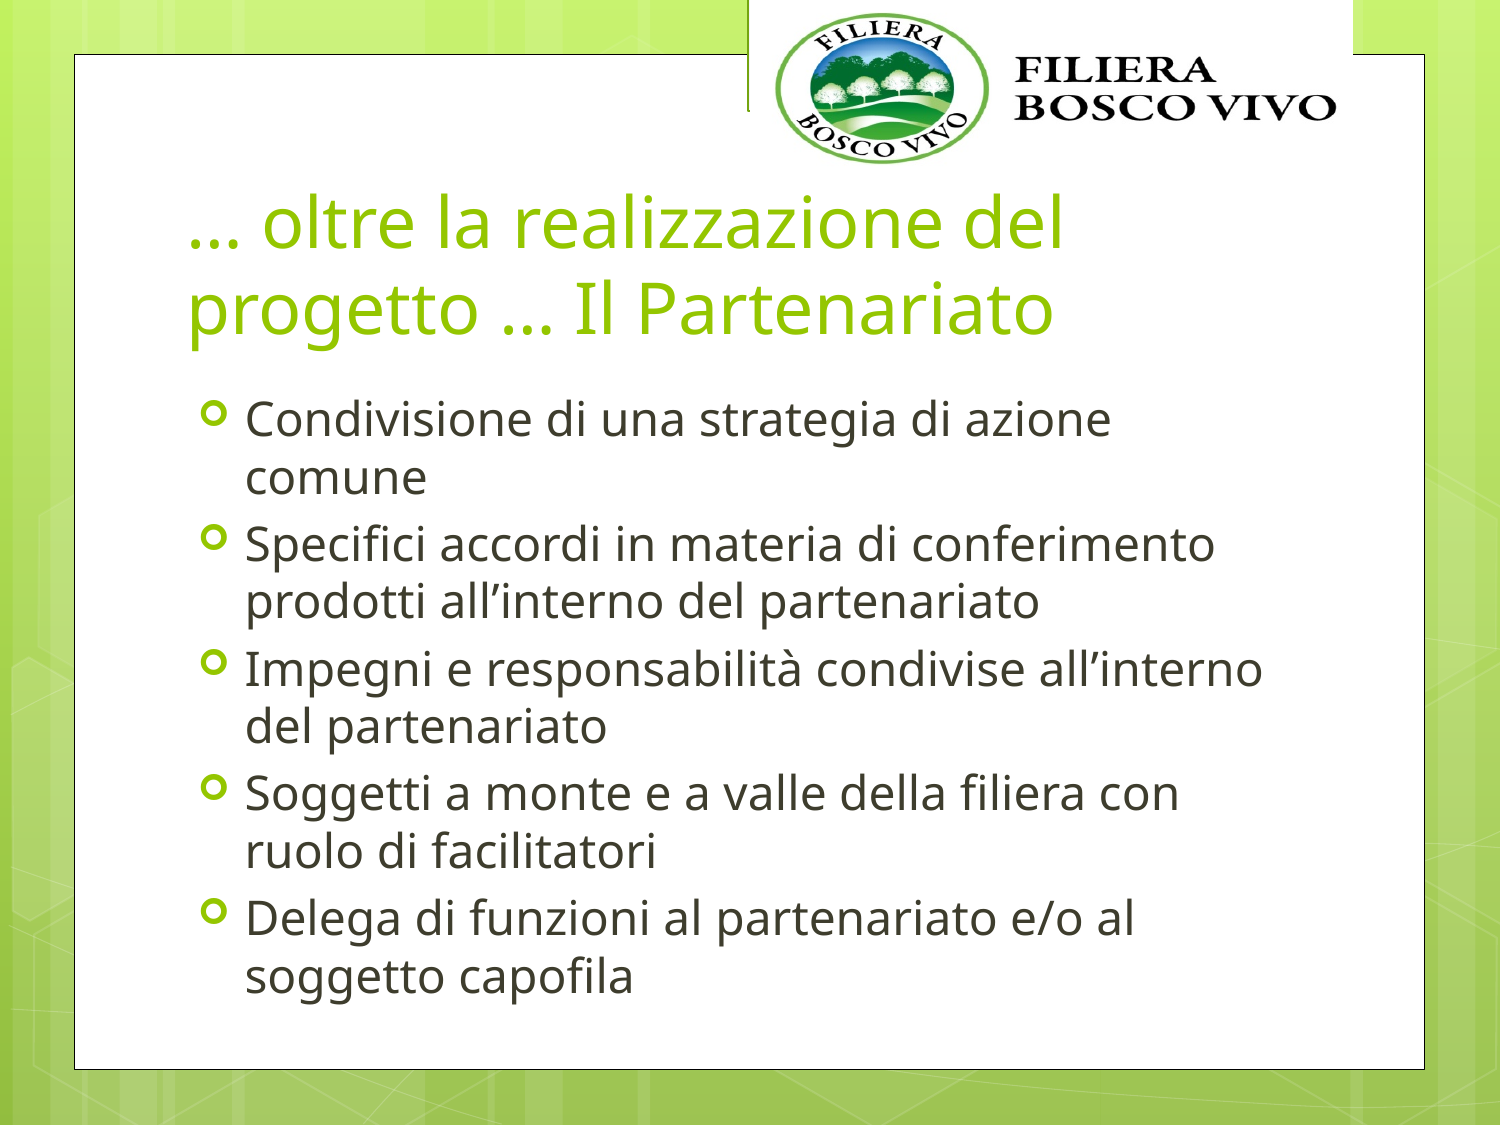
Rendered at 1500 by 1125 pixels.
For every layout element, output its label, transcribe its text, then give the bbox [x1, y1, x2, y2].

picture [749, 0, 1353, 173]
list Condivisione di una strategia di azione comune Specifici accordi in materia di conferimento prodotti all’interno del partenariato Impegni e responsabilità condivise all’interno del partenariato Soggetti a monte e a valle della filiera con ruolo di facilitatori Delega di funzioni al partenariato e/o al soggetto capofila [171, 381, 1283, 1012]
title … oltre la realizzazione del progetto … Il Partenariato [171, 168, 1324, 357]
